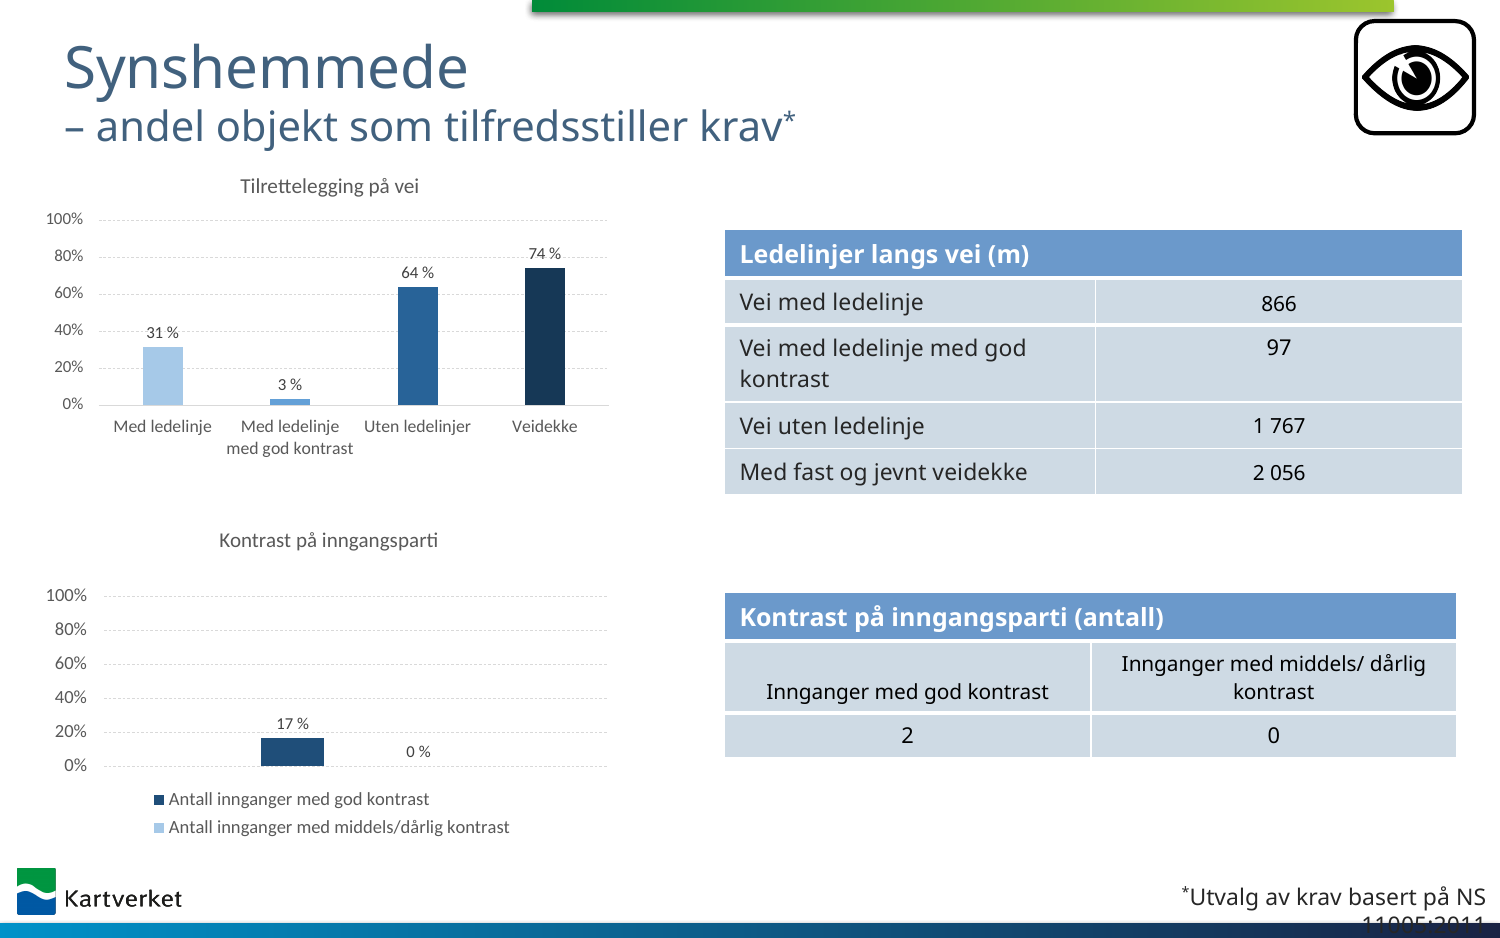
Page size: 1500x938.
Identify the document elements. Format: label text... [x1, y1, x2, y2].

table_cell Innganger med middels/ dårlig kontrast [1092, 643, 1456, 711]
picture [41, 166, 619, 492]
table_header Kontrast på inngangsparti (antall) [725, 593, 1456, 639]
table_header Ledelinjer langs vei (m) [725, 230, 1462, 276]
table_cell 1 767 [1096, 403, 1462, 448]
table_cell Vei uten ledelinje [725, 403, 1095, 448]
table_cell Vei med ledelinje [725, 280, 1095, 323]
text_box *Utvalg av krav basert på NS 11005:2011 [1068, 873, 1500, 938]
table_cell 2 056 [1096, 449, 1462, 494]
table_cell 0 [1092, 715, 1456, 757]
table_cell Vei med ledelinje med god kontrast [725, 327, 1095, 401]
picture [41, 520, 617, 846]
table_cell Innganger med god kontrast [725, 643, 1090, 711]
table_cell 866 [1096, 280, 1462, 323]
table_cell 2 [725, 715, 1090, 757]
table_cell Med fast og jevnt veidekke [725, 449, 1095, 494]
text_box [1355, 20, 1475, 134]
text_box Synshemmede – andel objekt som tilfredsstiller krav* [49, 24, 1431, 158]
table_cell 97 [1096, 327, 1462, 401]
